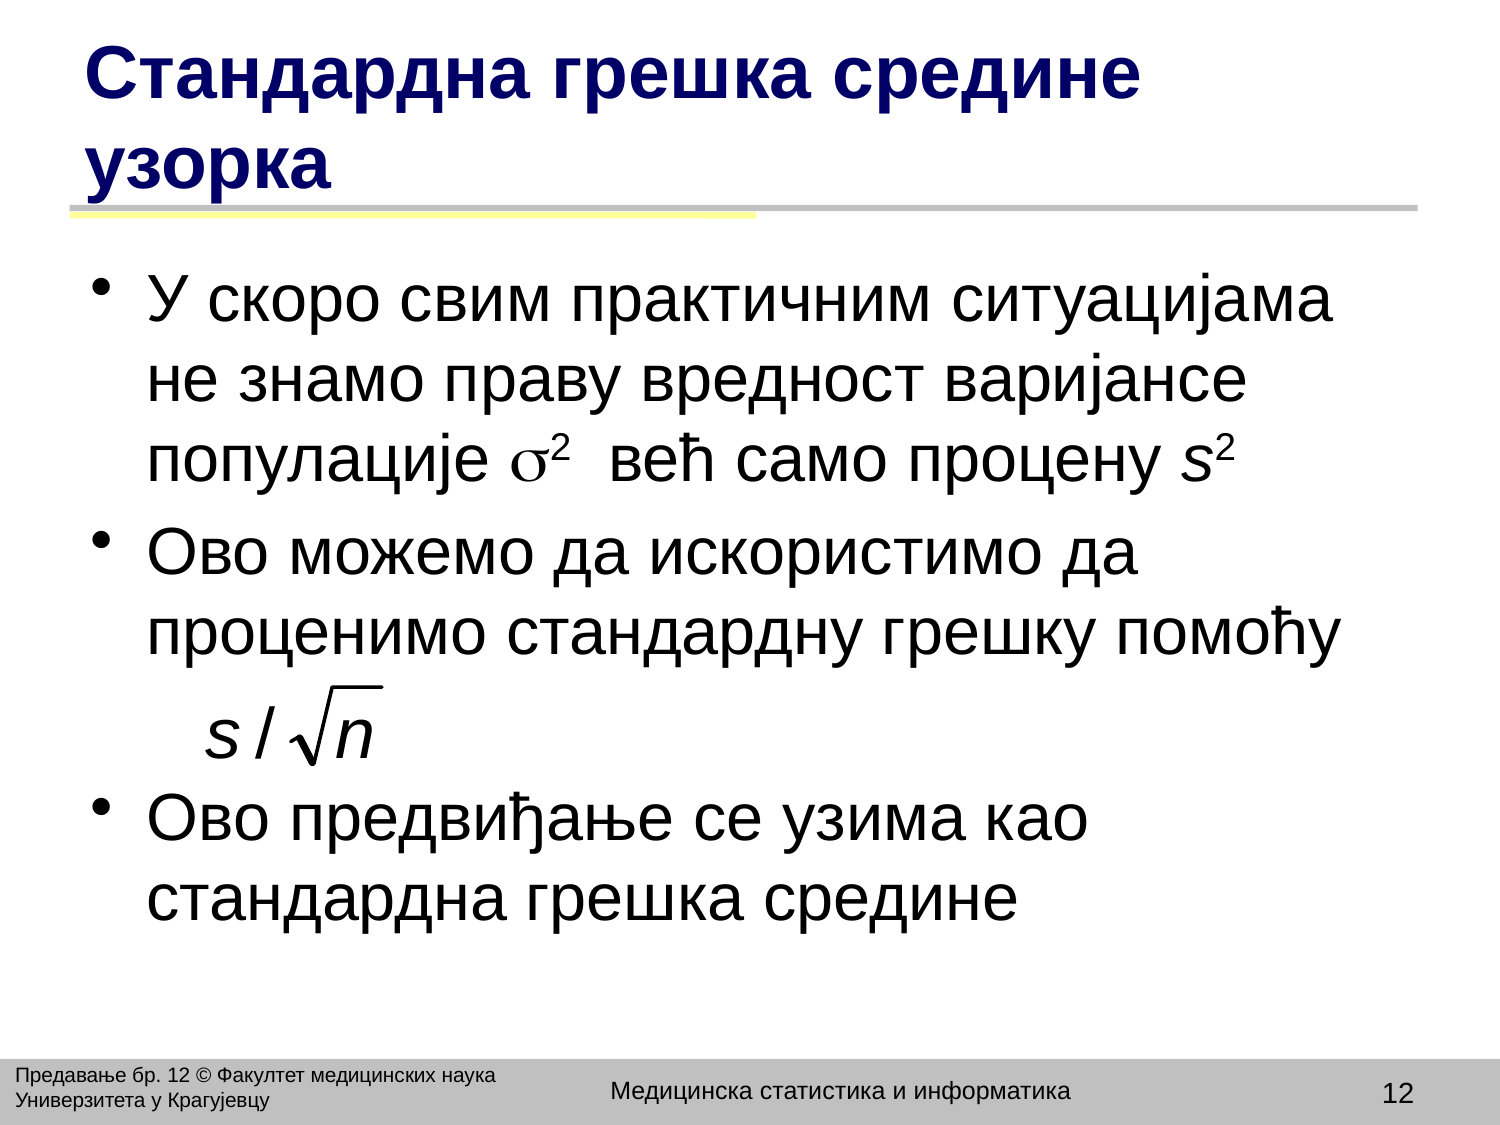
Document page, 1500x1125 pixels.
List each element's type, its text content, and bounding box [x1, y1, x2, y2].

footer Медицинска статистика и информатика [512, 1066, 1170, 1125]
slide_number 12 [1181, 1066, 1430, 1125]
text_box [194, 665, 397, 781]
slide_number Предавање бр. 12 © Факултет медицинских наука Универзитета у Крагујевцу [0, 1053, 601, 1108]
list У скоро свим практичним ситуацијама не знамо праву вредност варијансе популације 2 већ само процену s2 Ово можемо да искористимо да проценимо стандардну грешку помоћу Ово предвиђање се узима као стандардна грешка средине [74, 246, 1426, 1023]
title Стандардна грешка средине узорка [69, 19, 1426, 208]
